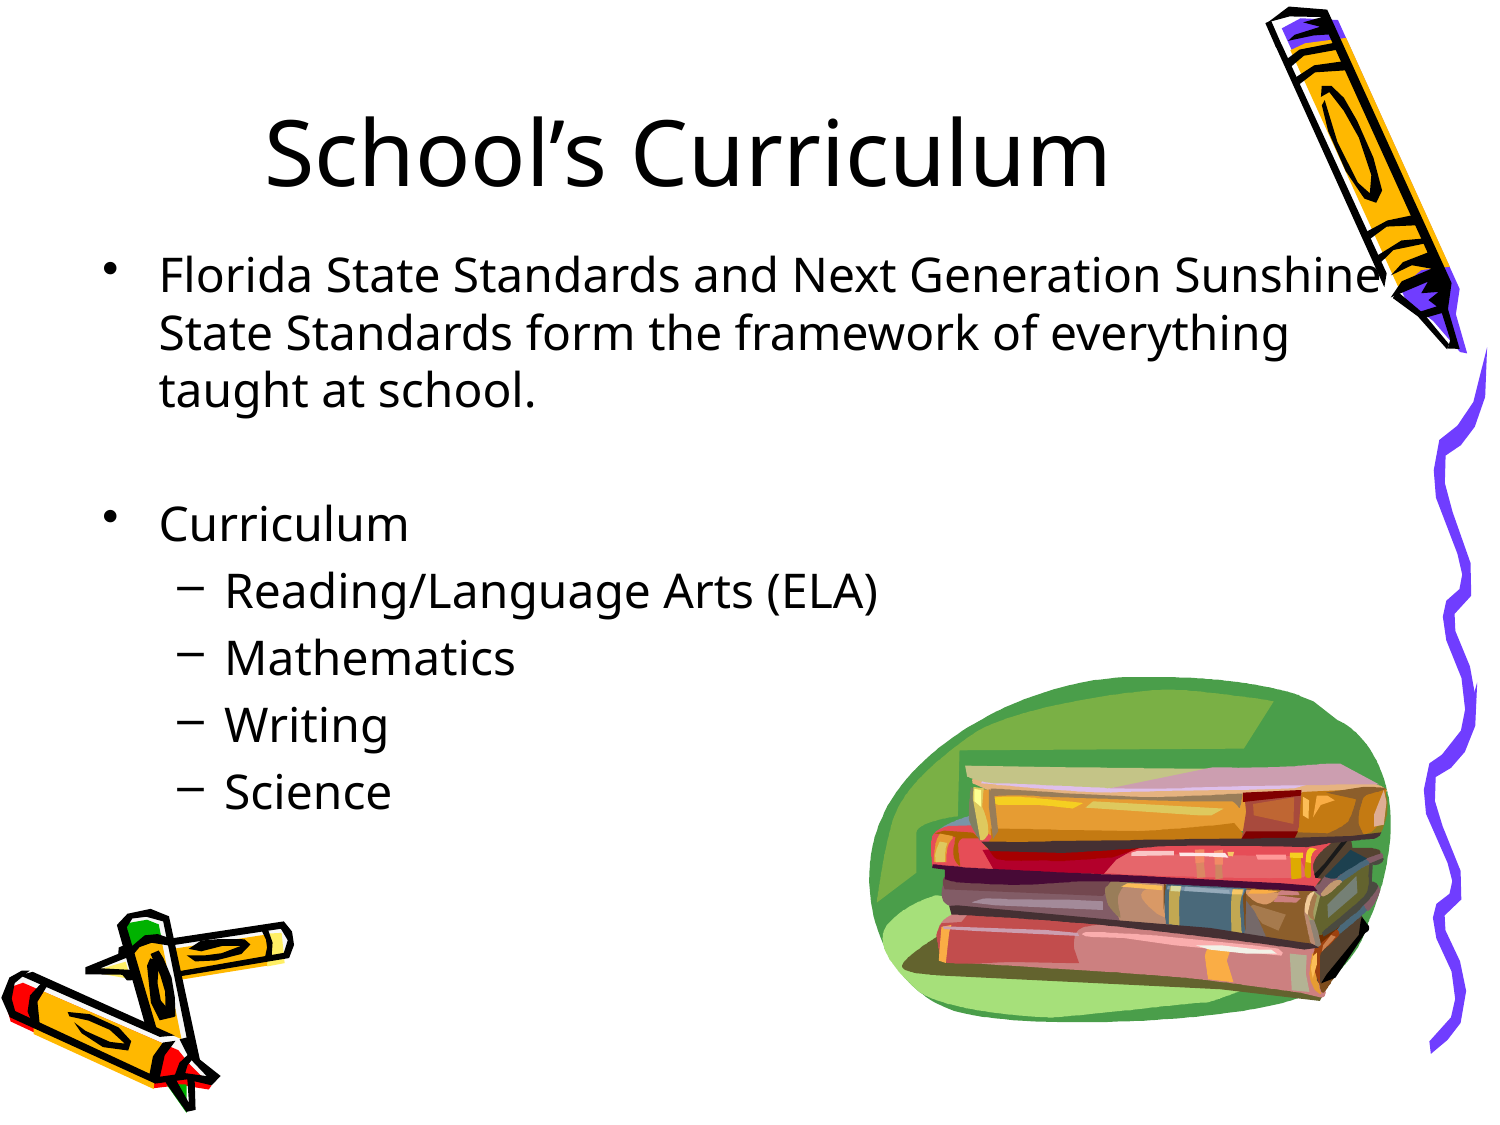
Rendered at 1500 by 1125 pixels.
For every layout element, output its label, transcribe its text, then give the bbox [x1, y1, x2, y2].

text_box School’s Curriculum [125, 87, 1253, 213]
picture [862, 670, 1398, 1030]
text_box Florida State Standards and Next Generation Sunshine State Standards form the framework of everything taught at school. Curriculum Reading/Language Arts (ELA) Mathematics Writing Science [87, 237, 1425, 900]
